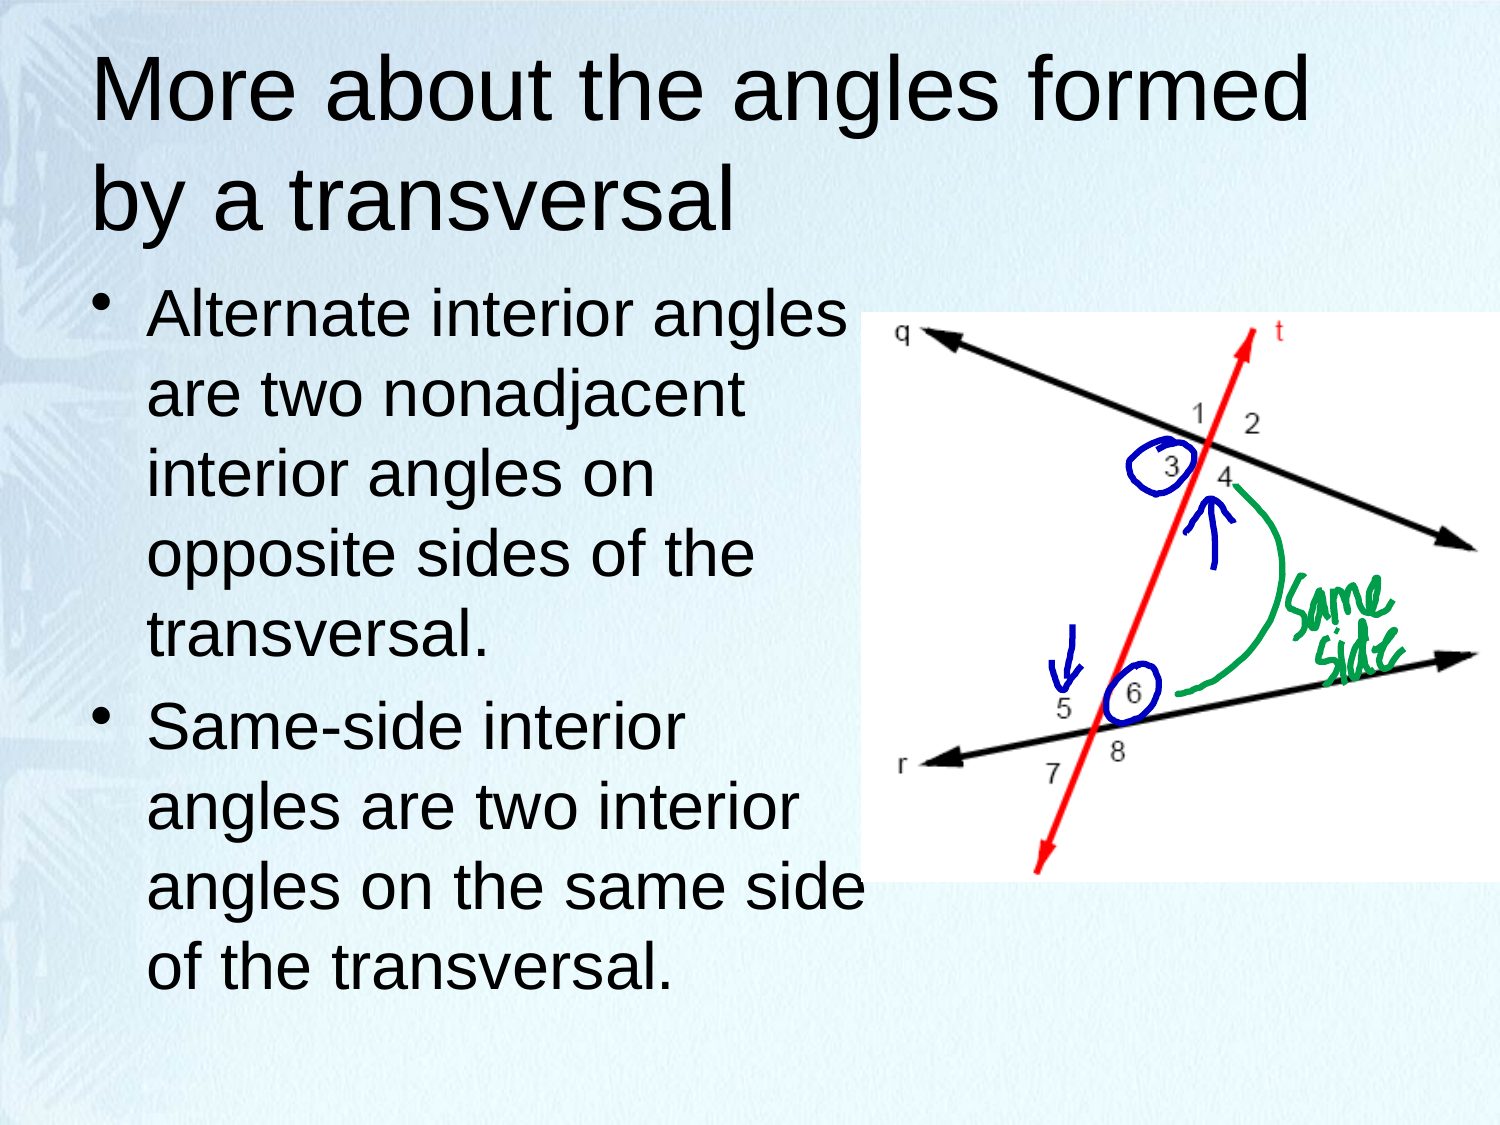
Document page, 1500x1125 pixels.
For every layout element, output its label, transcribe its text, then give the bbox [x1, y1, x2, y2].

picture [0, 0, 1500, 1125]
list Alternate interior angles are two nonadjacent interior angles on opposite sides of the transversal. Same-side interior angles are two interior angles on the same side of the transversal. [74, 262, 888, 1013]
title More about the angles formed by a transversal [74, 44, 1426, 233]
